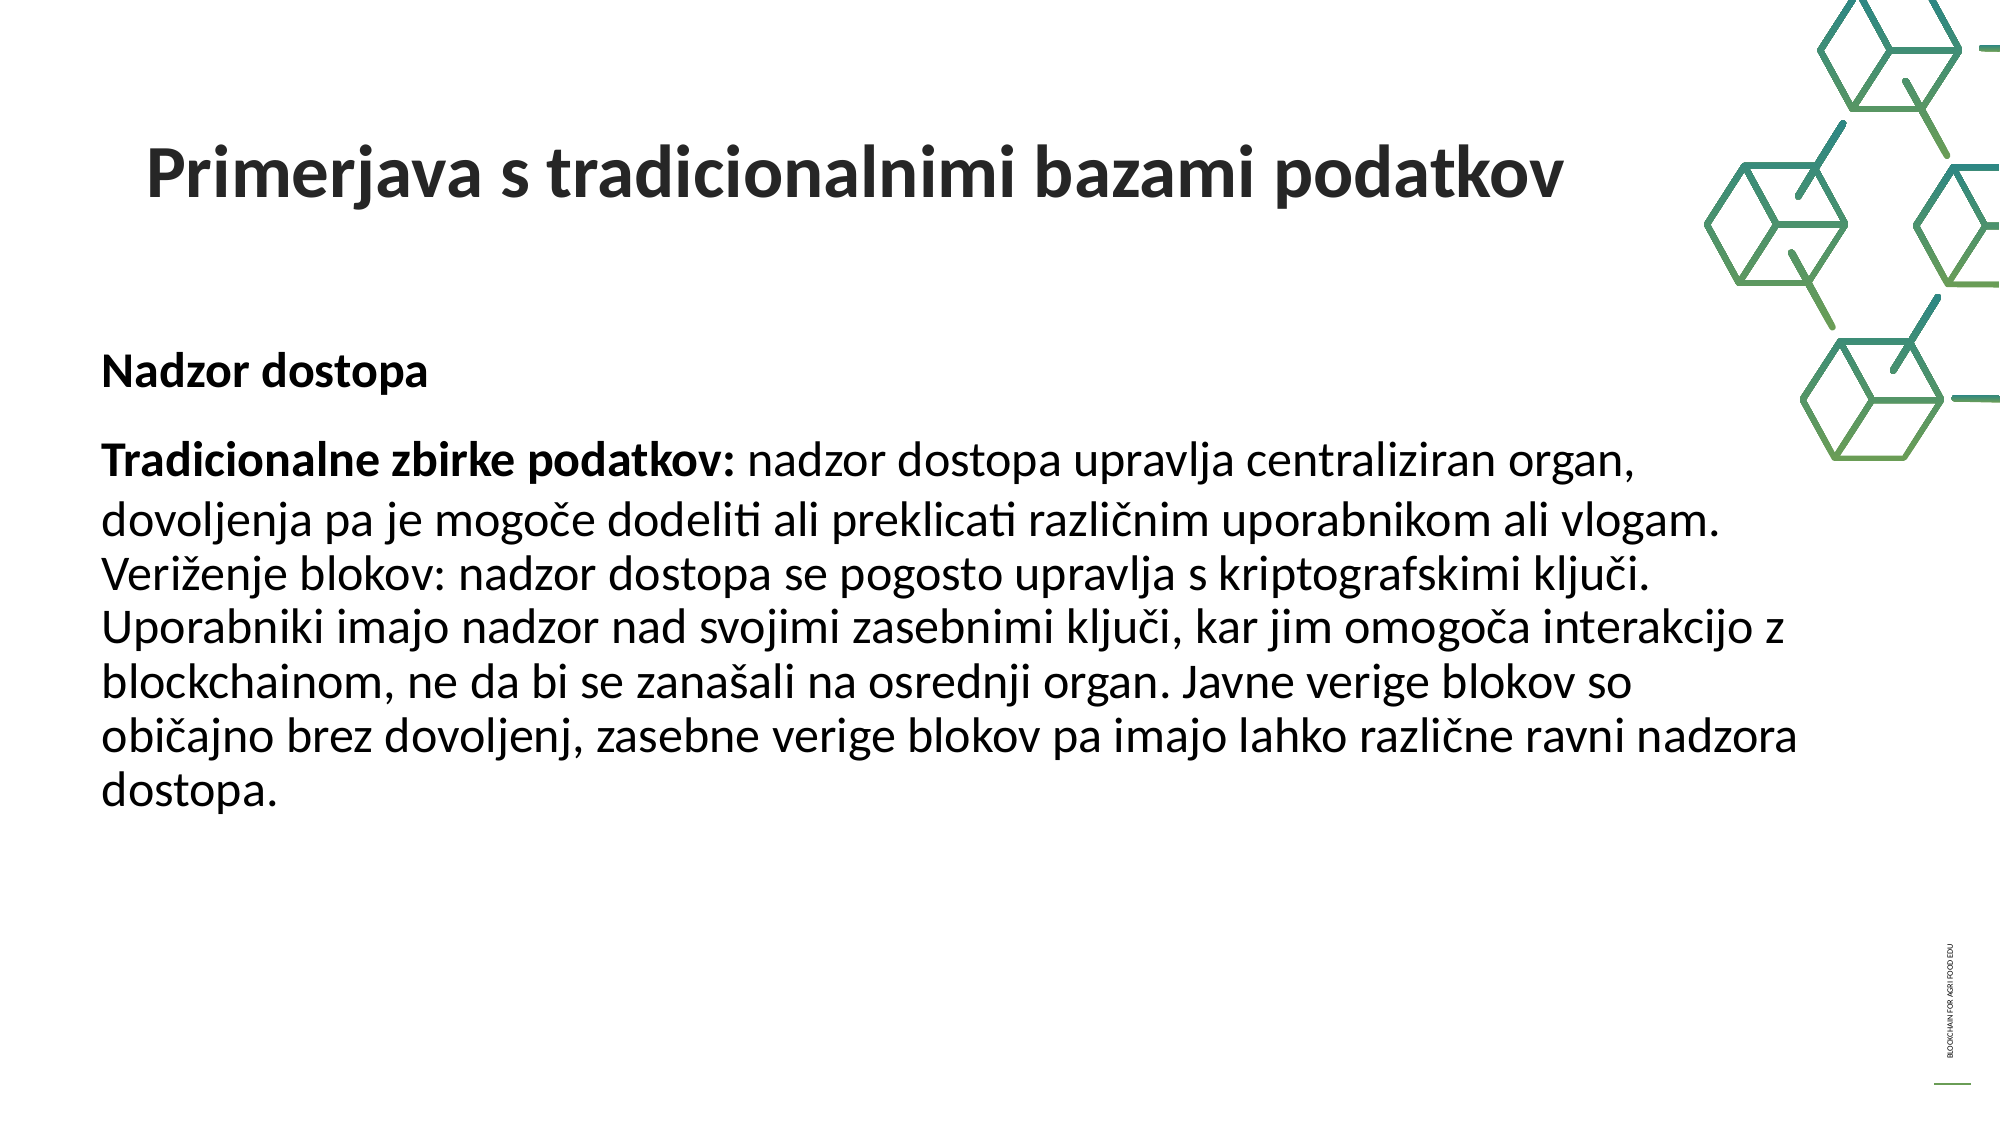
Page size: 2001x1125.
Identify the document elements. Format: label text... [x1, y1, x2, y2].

list Nadzor dostopa Tradicionalne zbirke podatkov: nadzor dostopa upravlja centraliziran organ, dovoljenja pa je mogoče dodeliti ali preklicati različnim uporabnikom ali vlogam. Veriženje blokov: nadzor dostopa se pogosto upravlja s kriptografskimi ključi. Uporabniki imajo nadzor nad svojimi zasebnimi ključi, kar jim omogoča interakcijo z blockchainom, ne da bi se zanašali na osrednji organ. Javne verige blokov so običajno brez dovoljenj, zasebne verige blokov pa imajo lahko različne ravni nadzora dostopa. [86, 329, 1825, 1100]
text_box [1703, 0, 2000, 462]
list Primerjava s tradicionalnimi bazami podatkov [130, 124, 1698, 337]
